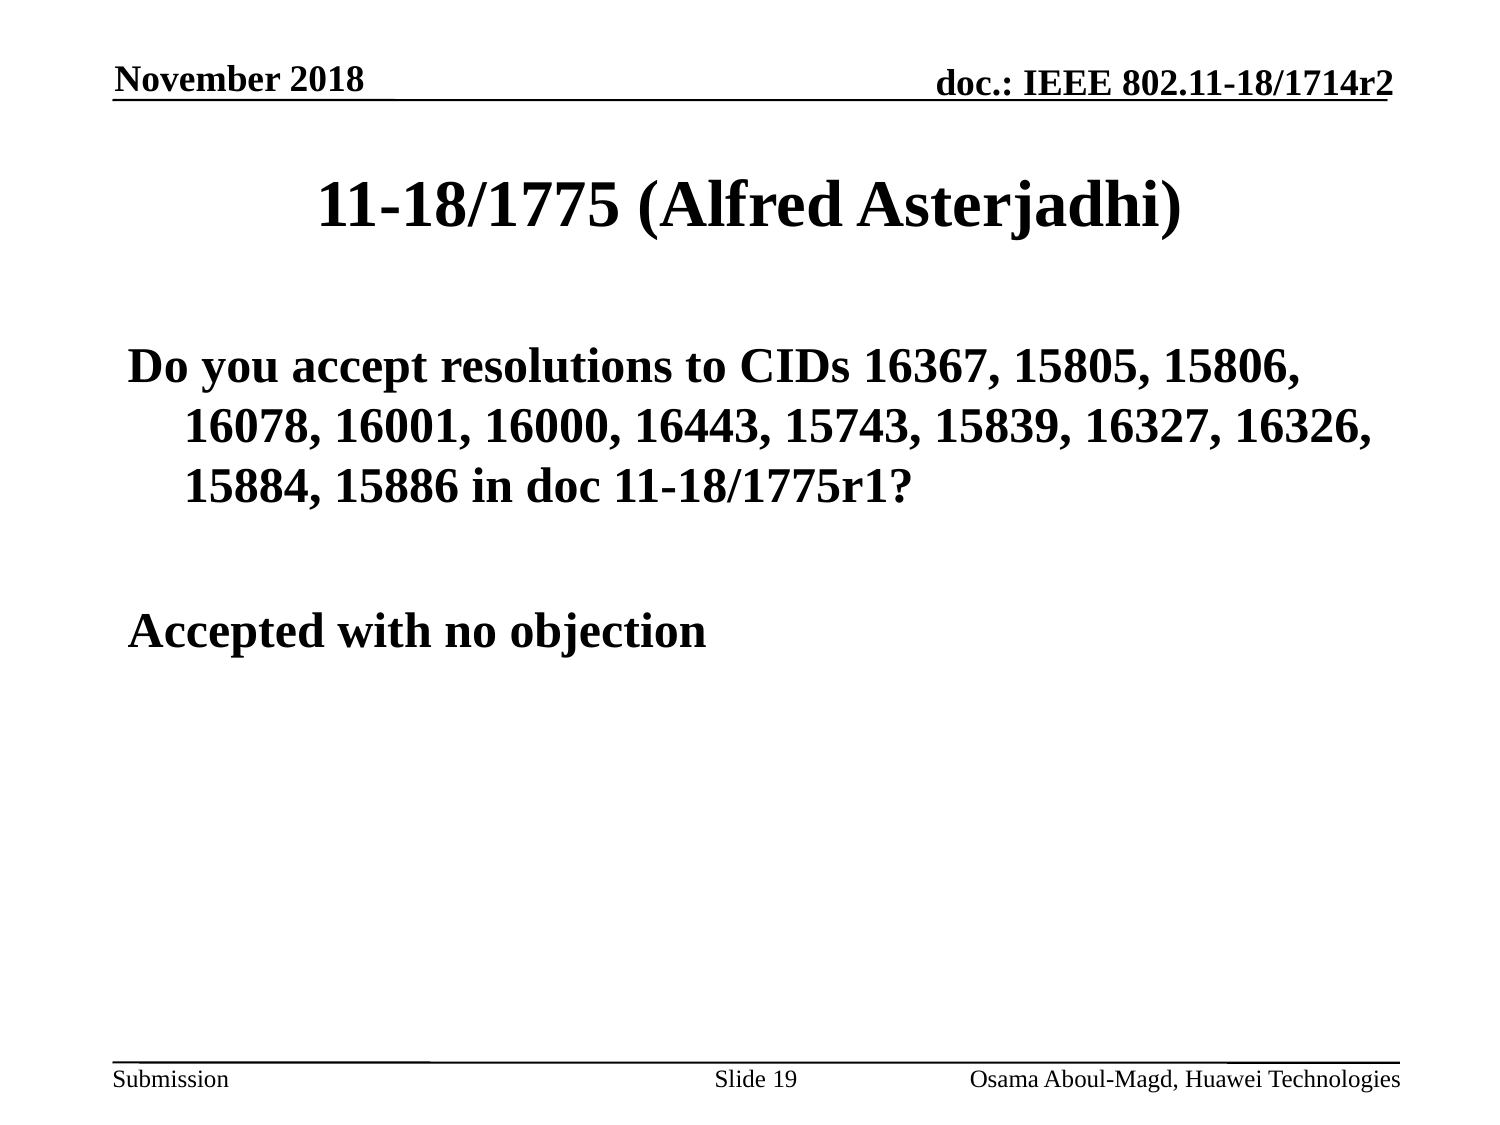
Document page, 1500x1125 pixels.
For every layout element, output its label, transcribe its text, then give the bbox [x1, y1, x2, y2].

list Do you accept resolutions to CIDs 16367, 15805, 15806, 16078, 16001, 16000, 16443, 15743, 15839, 16327, 16326, 15884, 15886 in doc 11-18/1775r1? Accepted with no objection [112, 324, 1388, 1000]
footer Osama Aboul-Magd, Huawei Technologies [878, 1061, 1402, 1093]
title 11-18/1775 (Alfred Asterjadhi) [112, 112, 1388, 288]
slide_number Slide 19 [712, 1061, 800, 1123]
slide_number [114, 54, 423, 100]
